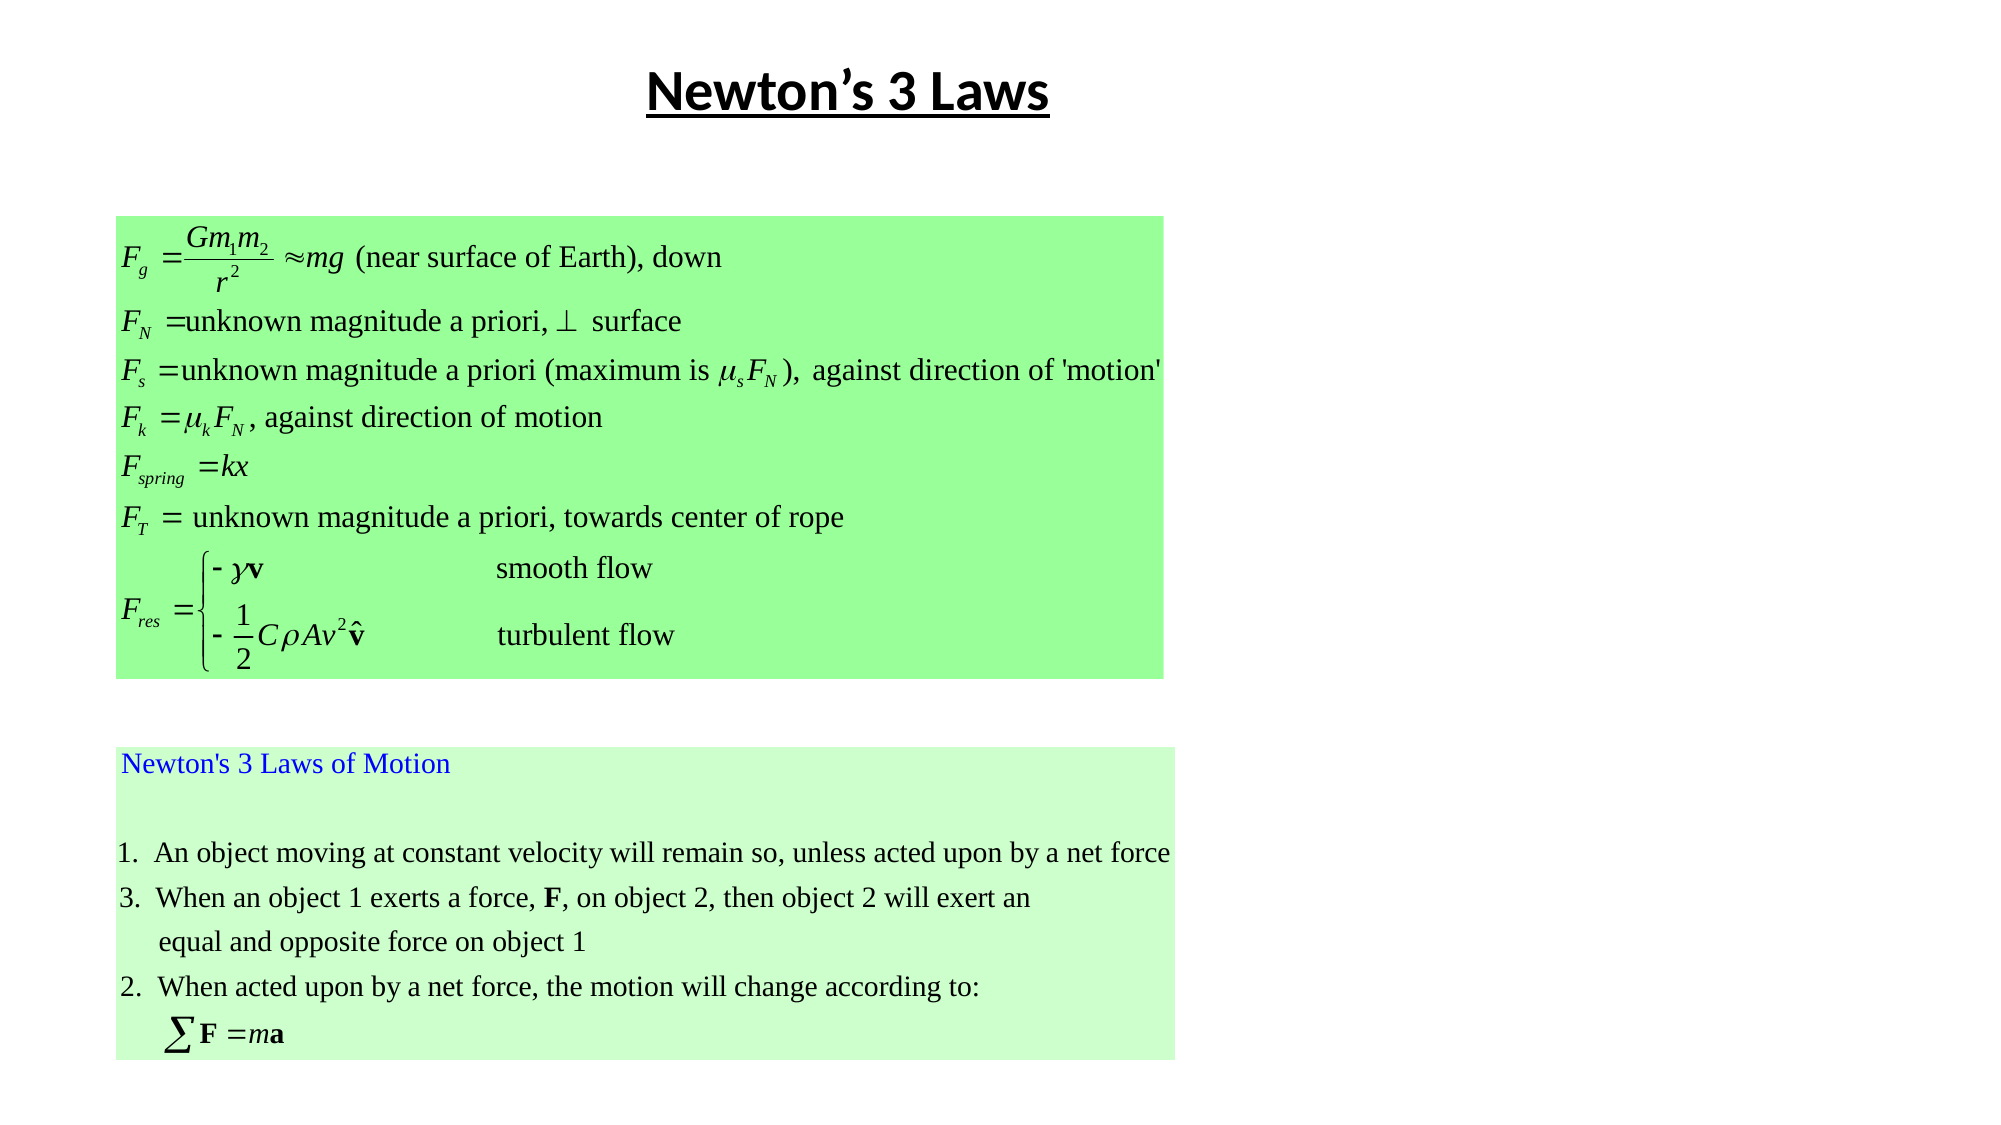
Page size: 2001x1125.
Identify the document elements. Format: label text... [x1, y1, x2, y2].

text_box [115, 215, 1164, 679]
text_box Newton’s 3 Laws [631, 45, 1265, 130]
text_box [115, 746, 1175, 1061]
